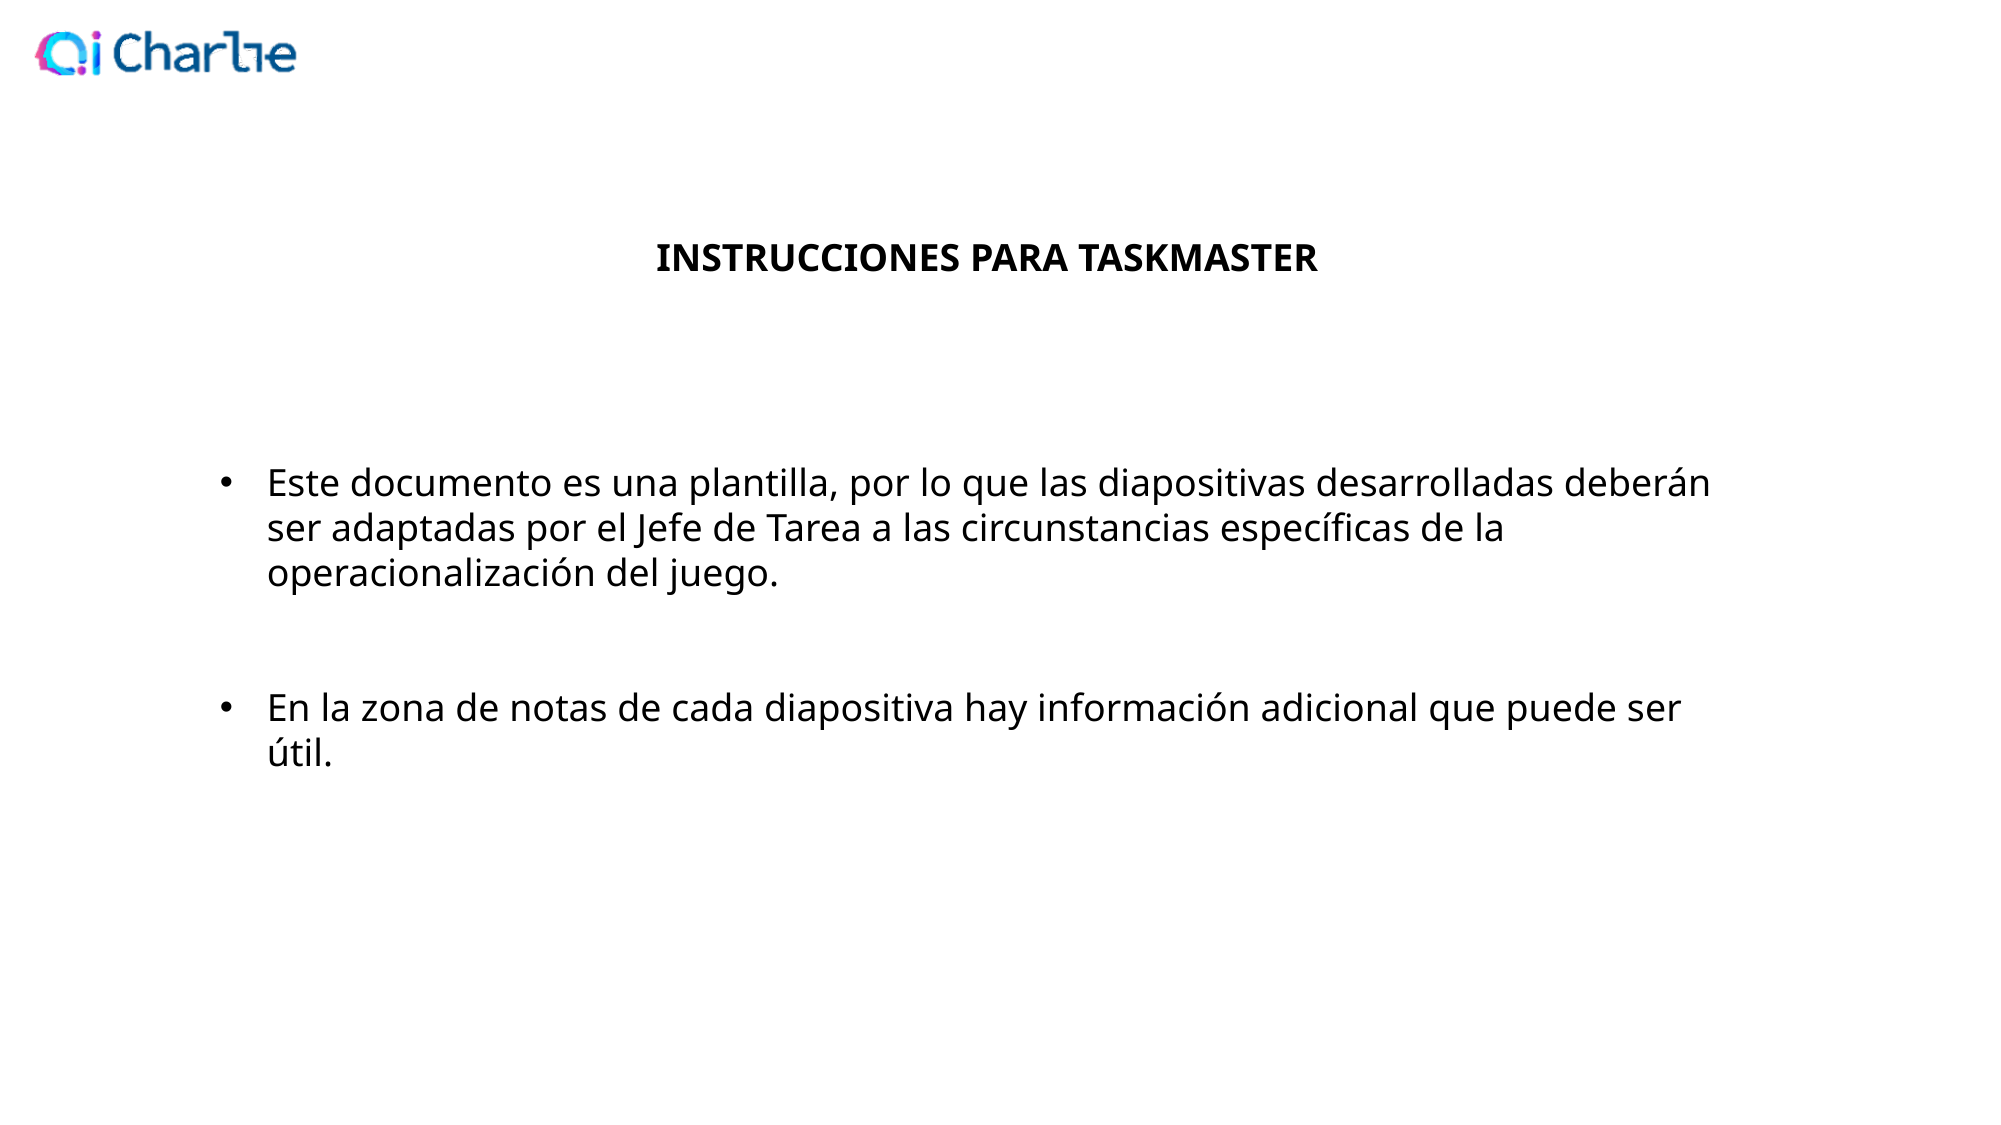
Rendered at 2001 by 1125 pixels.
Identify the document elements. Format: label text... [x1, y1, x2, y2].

picture [107, 27, 303, 79]
text_box INSTRUCCIONES PARA TASKMASTER Este documento es una plantilla, por lo que las diapositivas desarrolladas deberán ser adaptadas por el Jefe de Tarea a las circunstancias específicas de la operacionalización del juego. En la zona de notas de cada diapositiva hay información adicional que puede ser útil. [204, 226, 1770, 872]
picture [33, 28, 104, 76]
